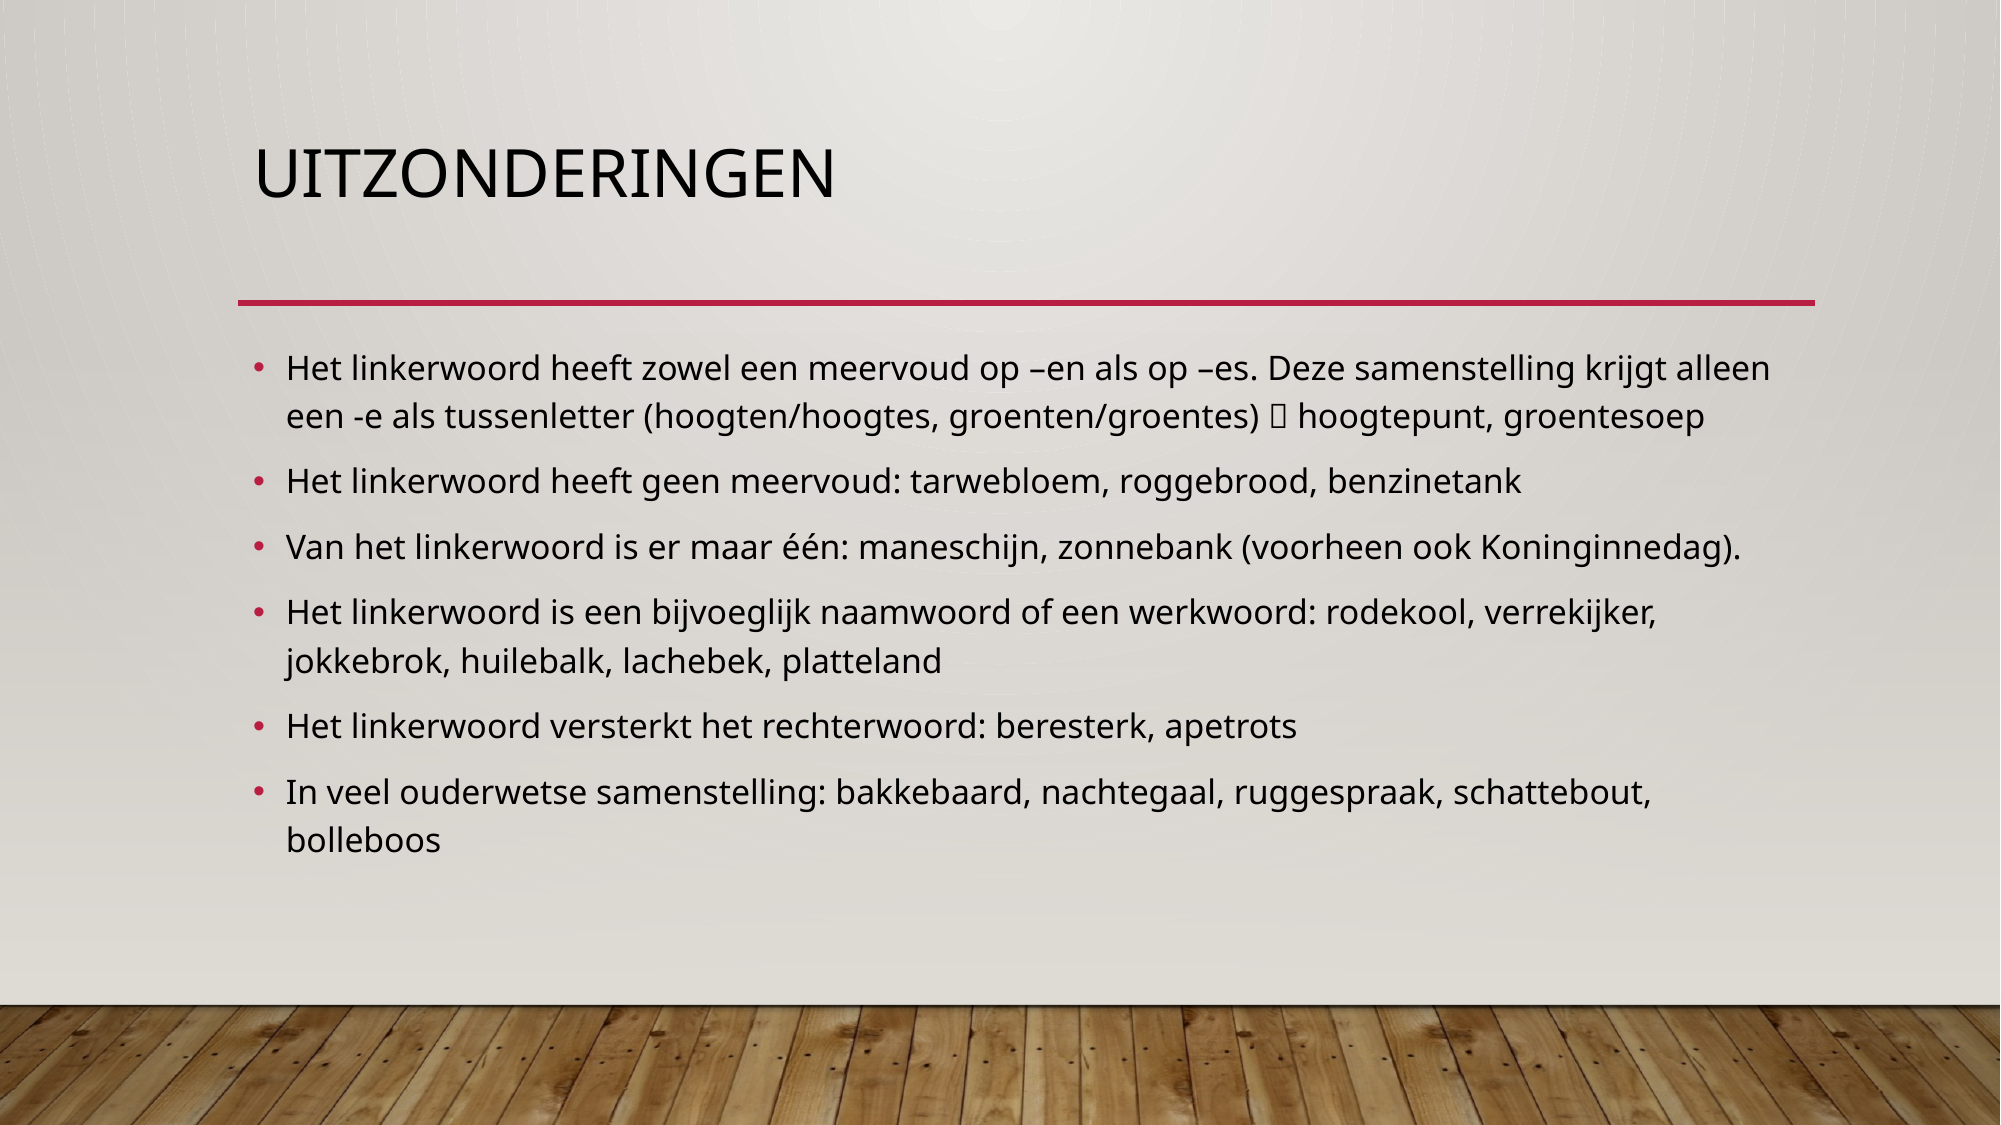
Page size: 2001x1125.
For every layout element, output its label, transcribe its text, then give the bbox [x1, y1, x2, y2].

list Het linkerwoord heeft zowel een meervoud op –en als op –es. Deze samenstelling krijgt alleen een -e als tussenletter (hoogten/hoogtes, groenten/groentes)  hoogtepunt, groentesoep Het linkerwoord heeft geen meervoud: tarwebloem, roggebrood, benzinetank Van het linkerwoord is er maar één: maneschijn, zonnebank (voorheen ook Koninginnedag). Het linkerwoord is een bijvoeglijk naamwoord of een werkwoord: rodekool, verrekijker, jokkebrok, huilebalk, lachebek, platteland Het linkerwoord versterkt het rechterwoord: beresterk, apetrots In veel ouderwetse samenstelling: bakkebaard, nachtegaal, ruggespraak, schattebout, bolleboos [238, 330, 1814, 897]
picture [0, 1005, 2000, 1125]
title Uitzonderingen [238, 131, 1814, 305]
